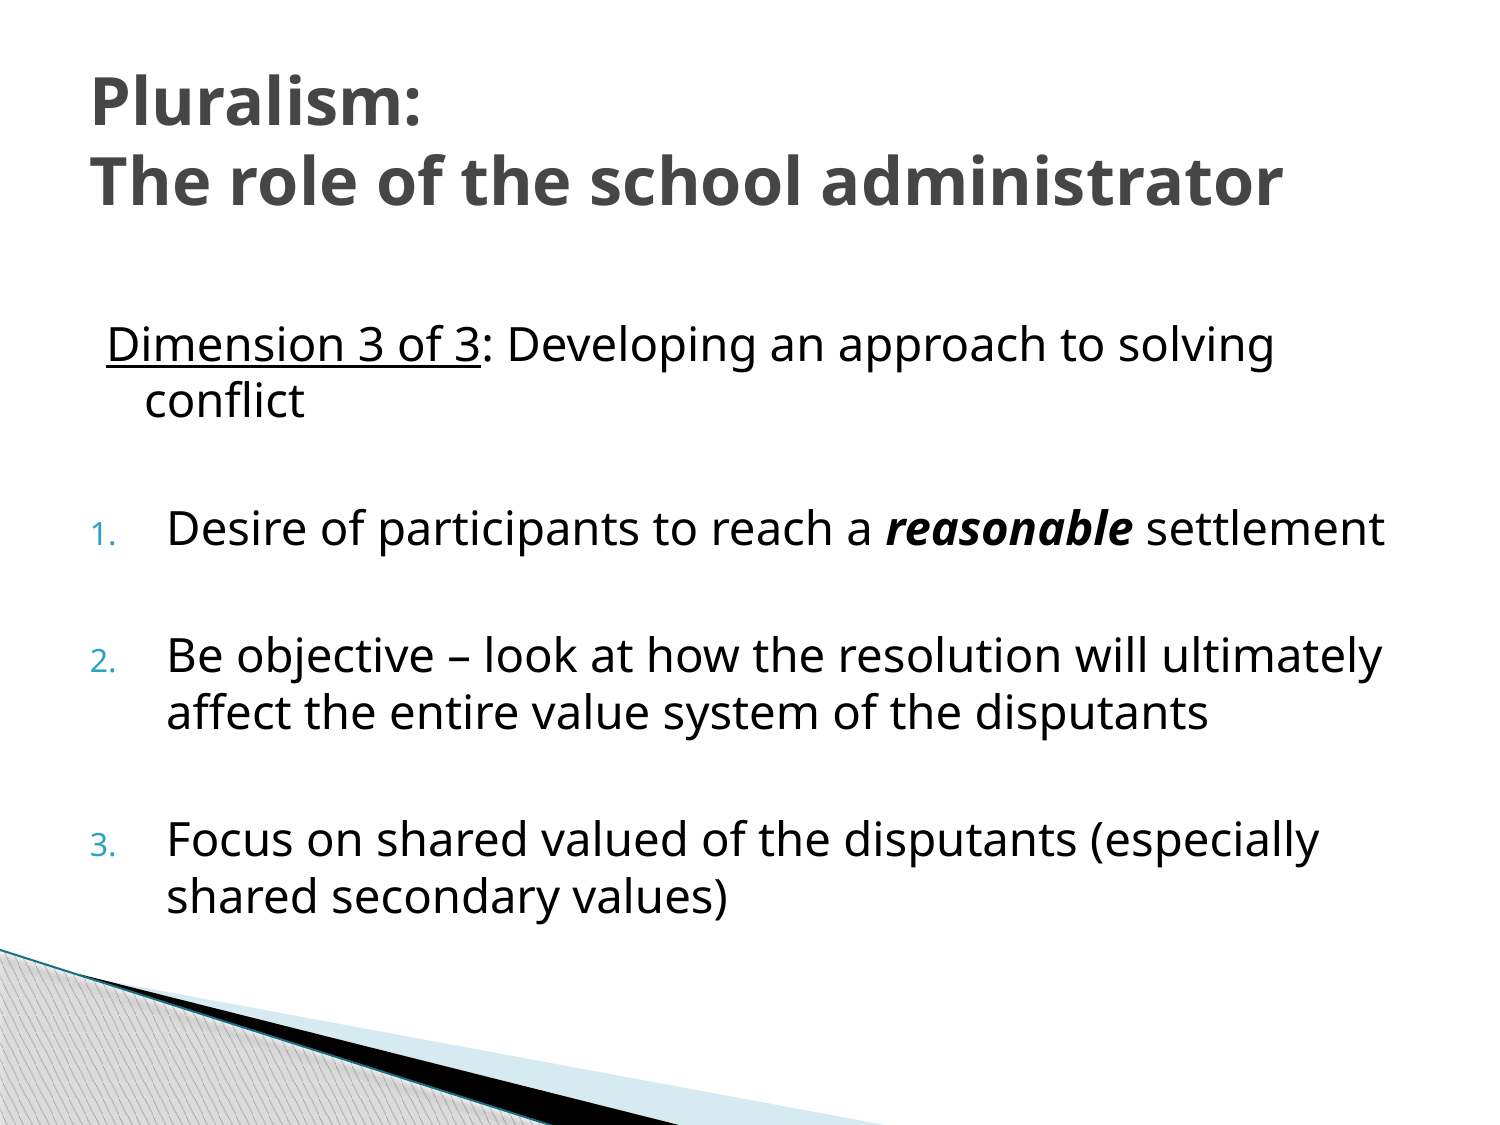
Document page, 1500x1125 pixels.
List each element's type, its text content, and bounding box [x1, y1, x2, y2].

list Dimension 3 of 3: Developing an approach to solving conflict Desire of participants to reach a reasonable settlement Be objective – look at how the resolution will ultimately affect the entire value system of the disputants Focus on shared valued of the disputants (especially shared secondary values) [75, 243, 1425, 986]
title Pluralism: The role of the school administrator [75, 45, 1425, 233]
